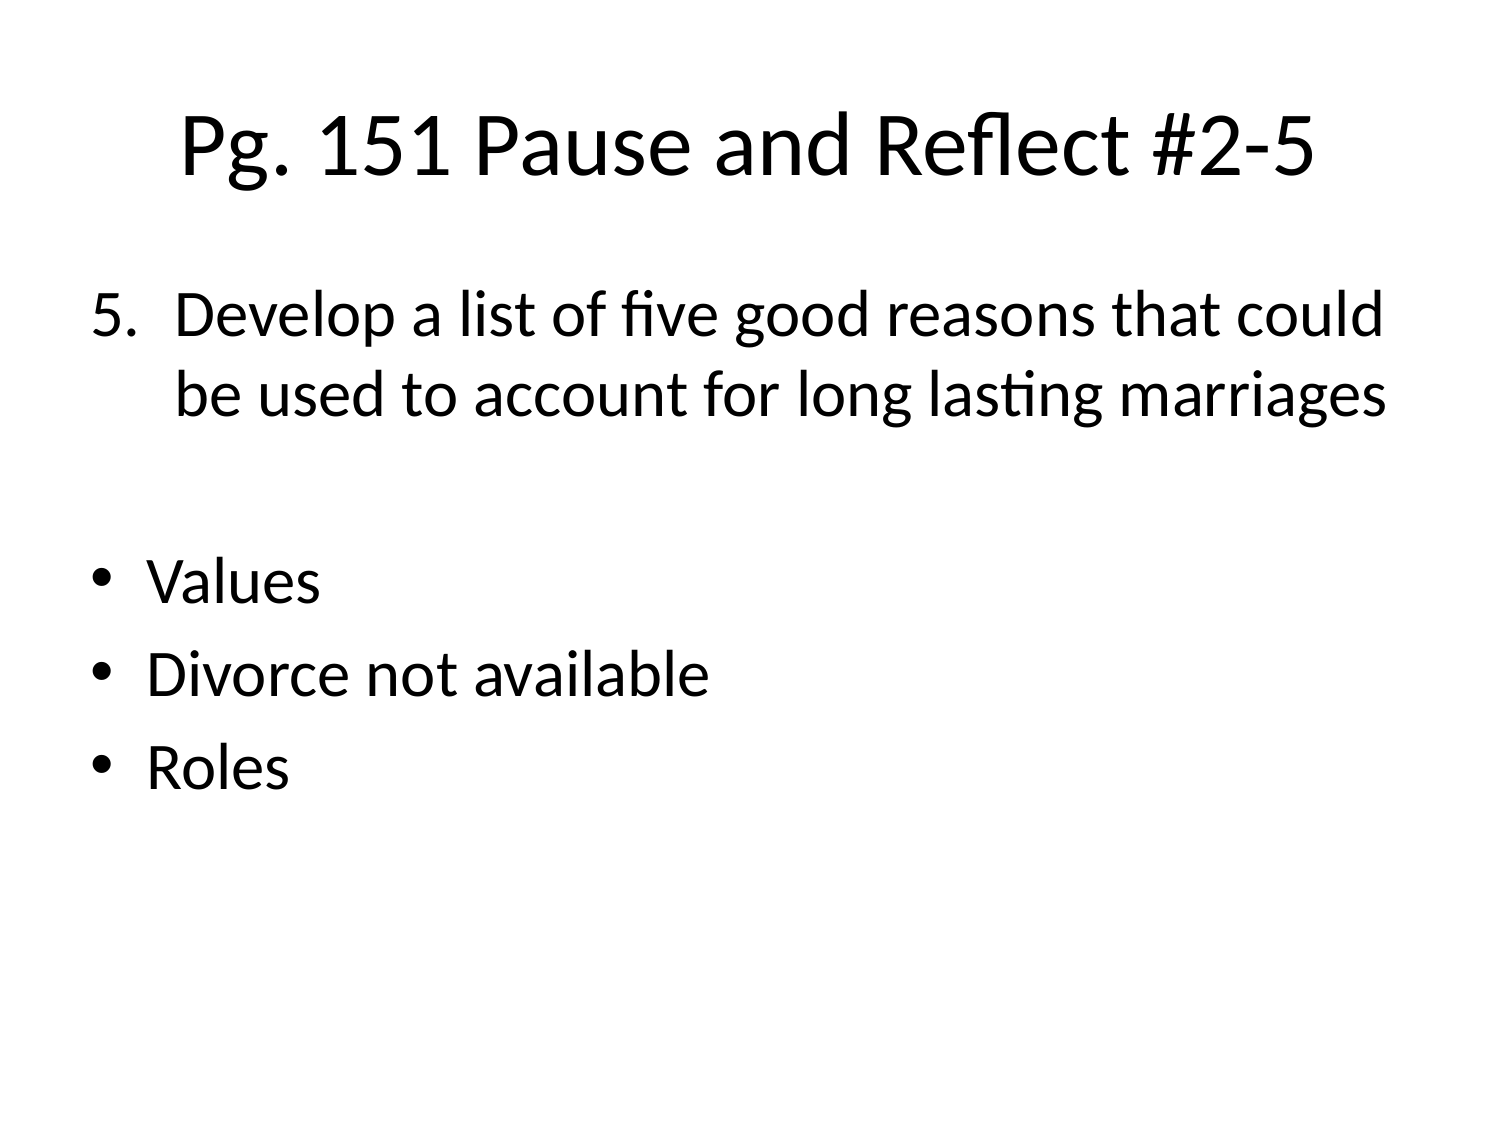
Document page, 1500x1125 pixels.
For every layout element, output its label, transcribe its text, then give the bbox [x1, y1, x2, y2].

title Pg. 151 Pause and Reflect #2-5 [75, 45, 1425, 233]
list Develop a list of five good reasons that could be used to account for long lasting marriages Values Divorce not available Roles [75, 262, 1425, 1005]
